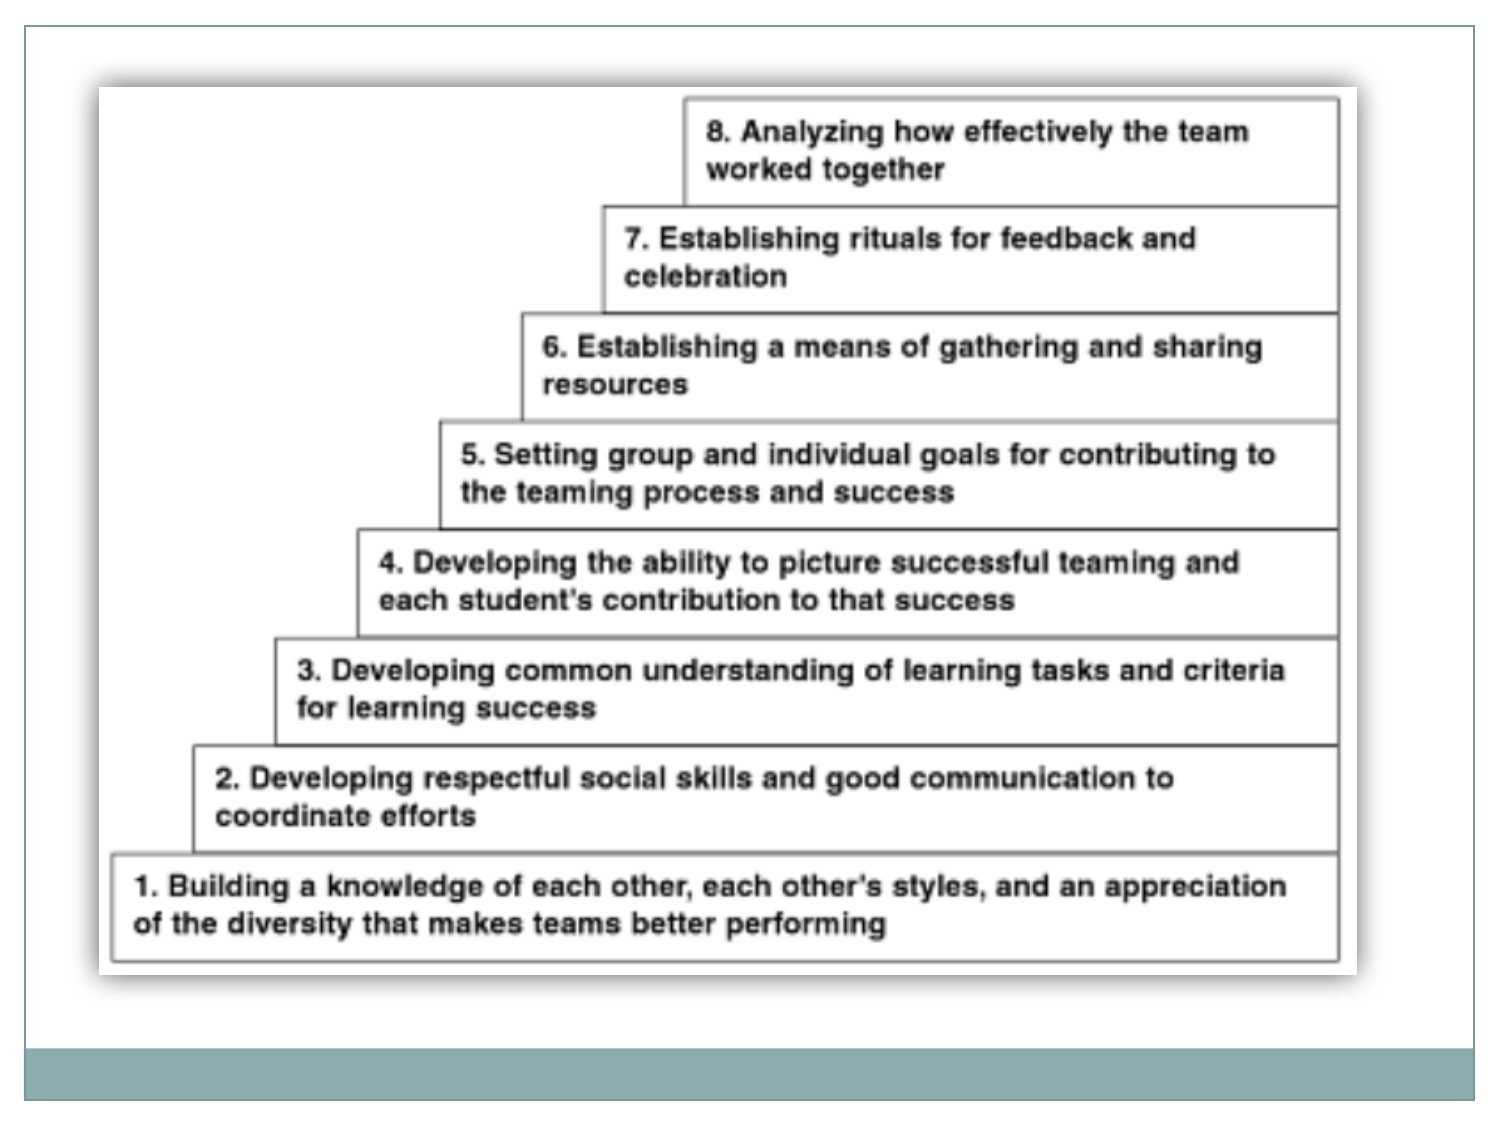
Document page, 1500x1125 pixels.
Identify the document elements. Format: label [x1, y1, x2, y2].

picture [99, 87, 1357, 976]
